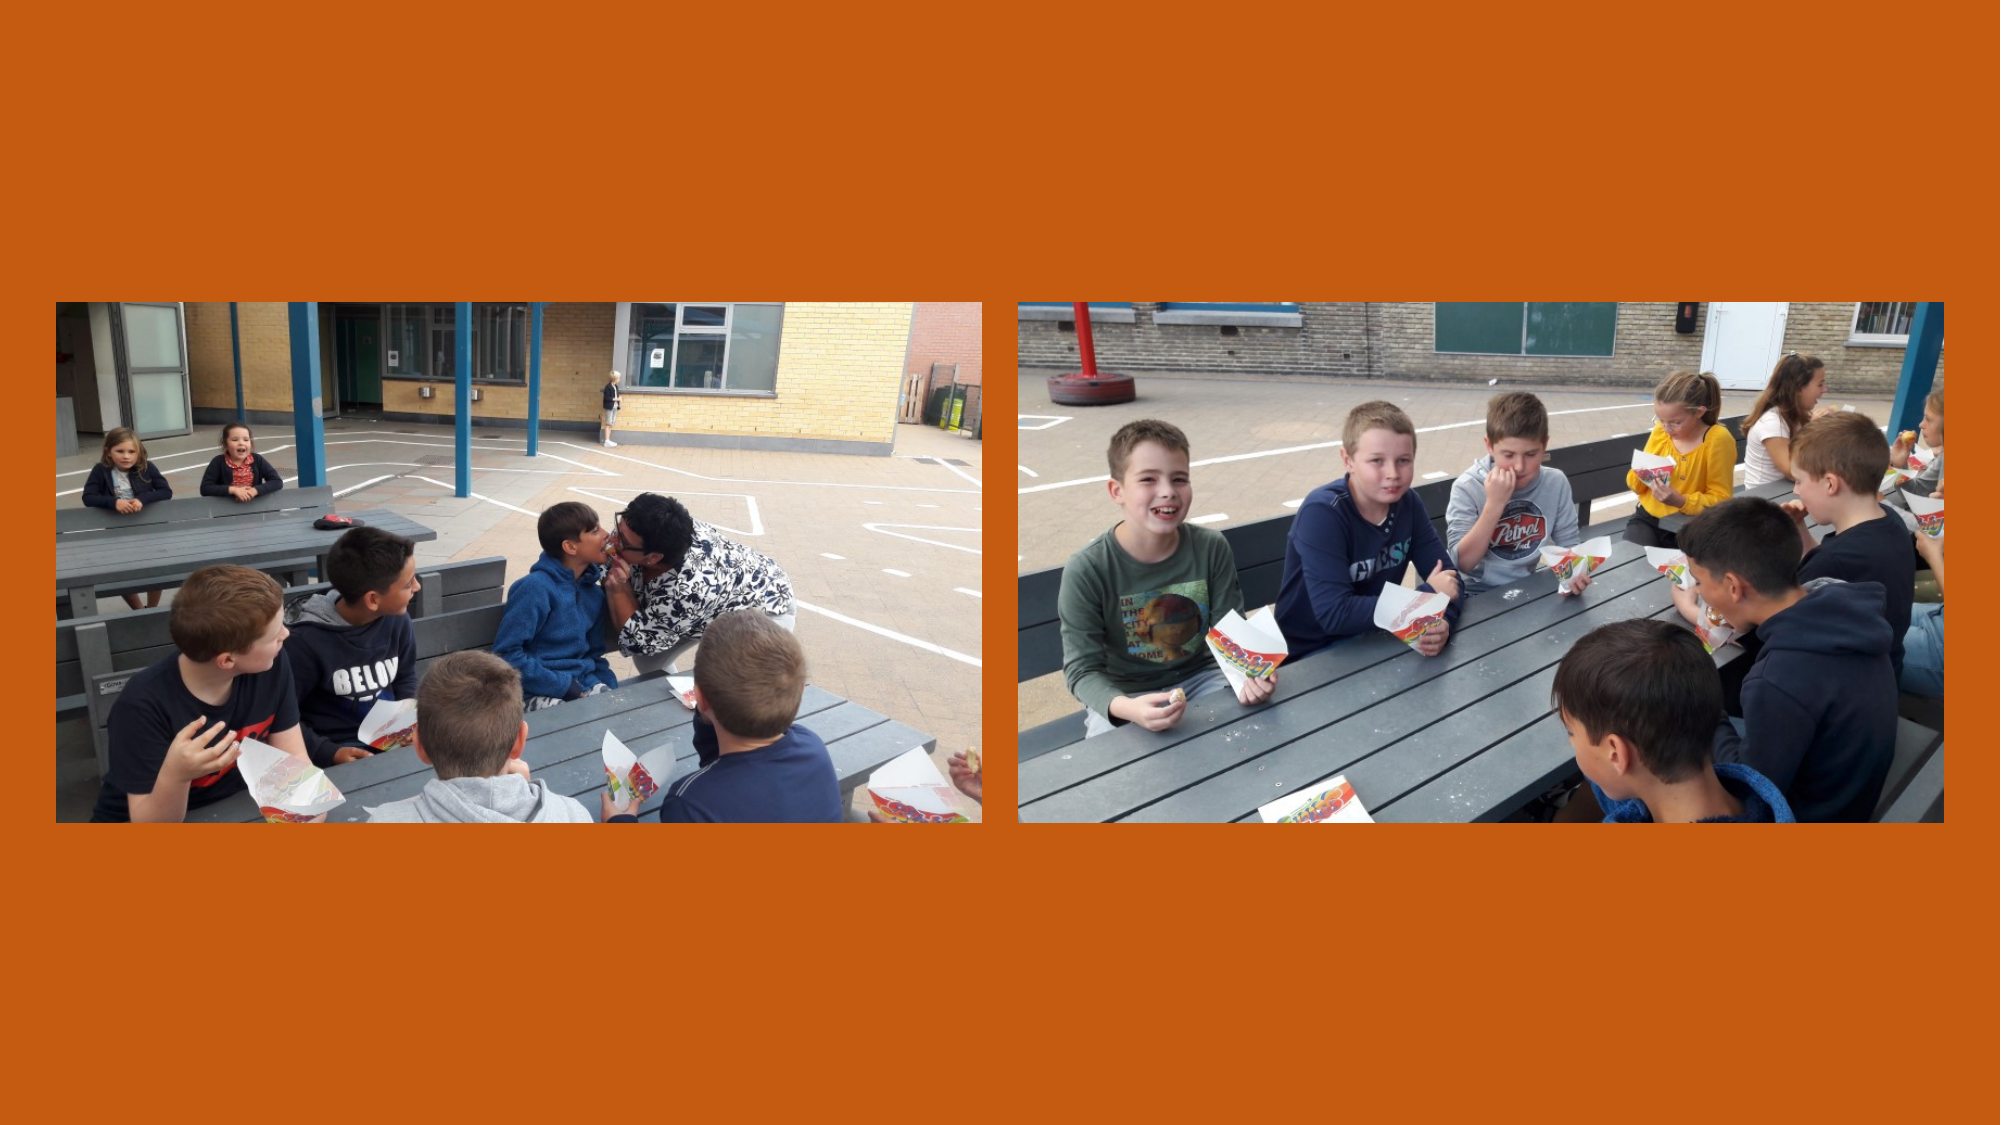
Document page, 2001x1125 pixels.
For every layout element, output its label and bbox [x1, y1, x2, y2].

picture [1018, 302, 1944, 823]
picture [56, 302, 982, 823]
